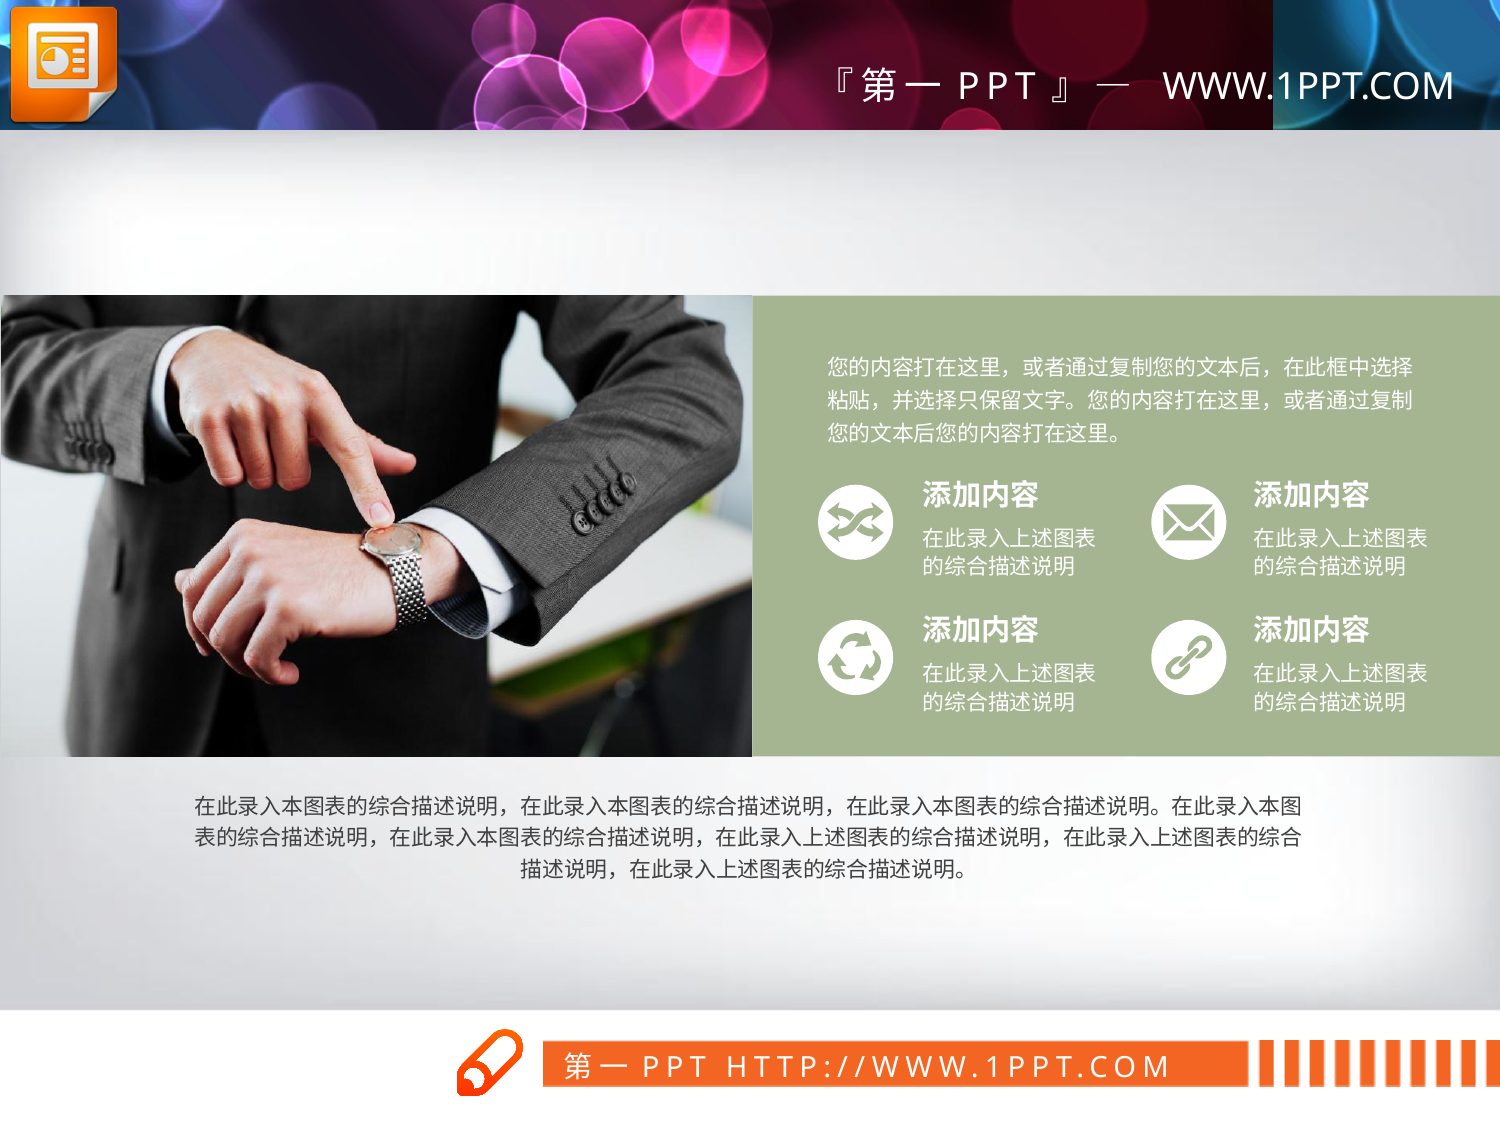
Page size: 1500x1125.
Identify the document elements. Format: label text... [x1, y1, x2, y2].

text_box 在此录入本图表的综合描述说明，在此录入本图表的综合描述说明，在此录入本图表的综合描述说明。在此录入本图表的综合描述说明，在此录入本图表的综合描述说明，在此录入上述图表的综合描述说明，在此录入上述图表的综合描述说明，在此录入上述图表的综合描述说明。 [170, 779, 1328, 889]
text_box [817, 484, 894, 561]
text_box 您的内容打在这里，或者通过复制您的文本后，在此框中选择粘贴，并选择只保留文字。您的内容打在这里，或者通过复制您的文本后您的内容打在这里。 [812, 339, 1449, 453]
text_box 添加内容 [1238, 469, 1500, 519]
text_box 在此录入上述图表的综合描述说明 [1238, 514, 1445, 587]
text_box 添加内容 [907, 604, 1183, 655]
text_box [1, 295, 752, 757]
text_box 添加内容 [1238, 604, 1500, 655]
picture [0, 0, 1500, 1012]
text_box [817, 619, 894, 696]
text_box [1151, 619, 1227, 696]
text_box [1151, 484, 1227, 561]
text_box [752, 295, 1500, 757]
text_box 在此录入上述图表的综合描述说明 [1238, 649, 1445, 722]
text_box 在此录入上述图表的综合描述说明 [907, 649, 1114, 722]
picture [543, 1040, 1500, 1087]
text_box 添加内容 [907, 469, 1183, 519]
text_box 在此录入上述图表的综合描述说明 [907, 514, 1114, 587]
